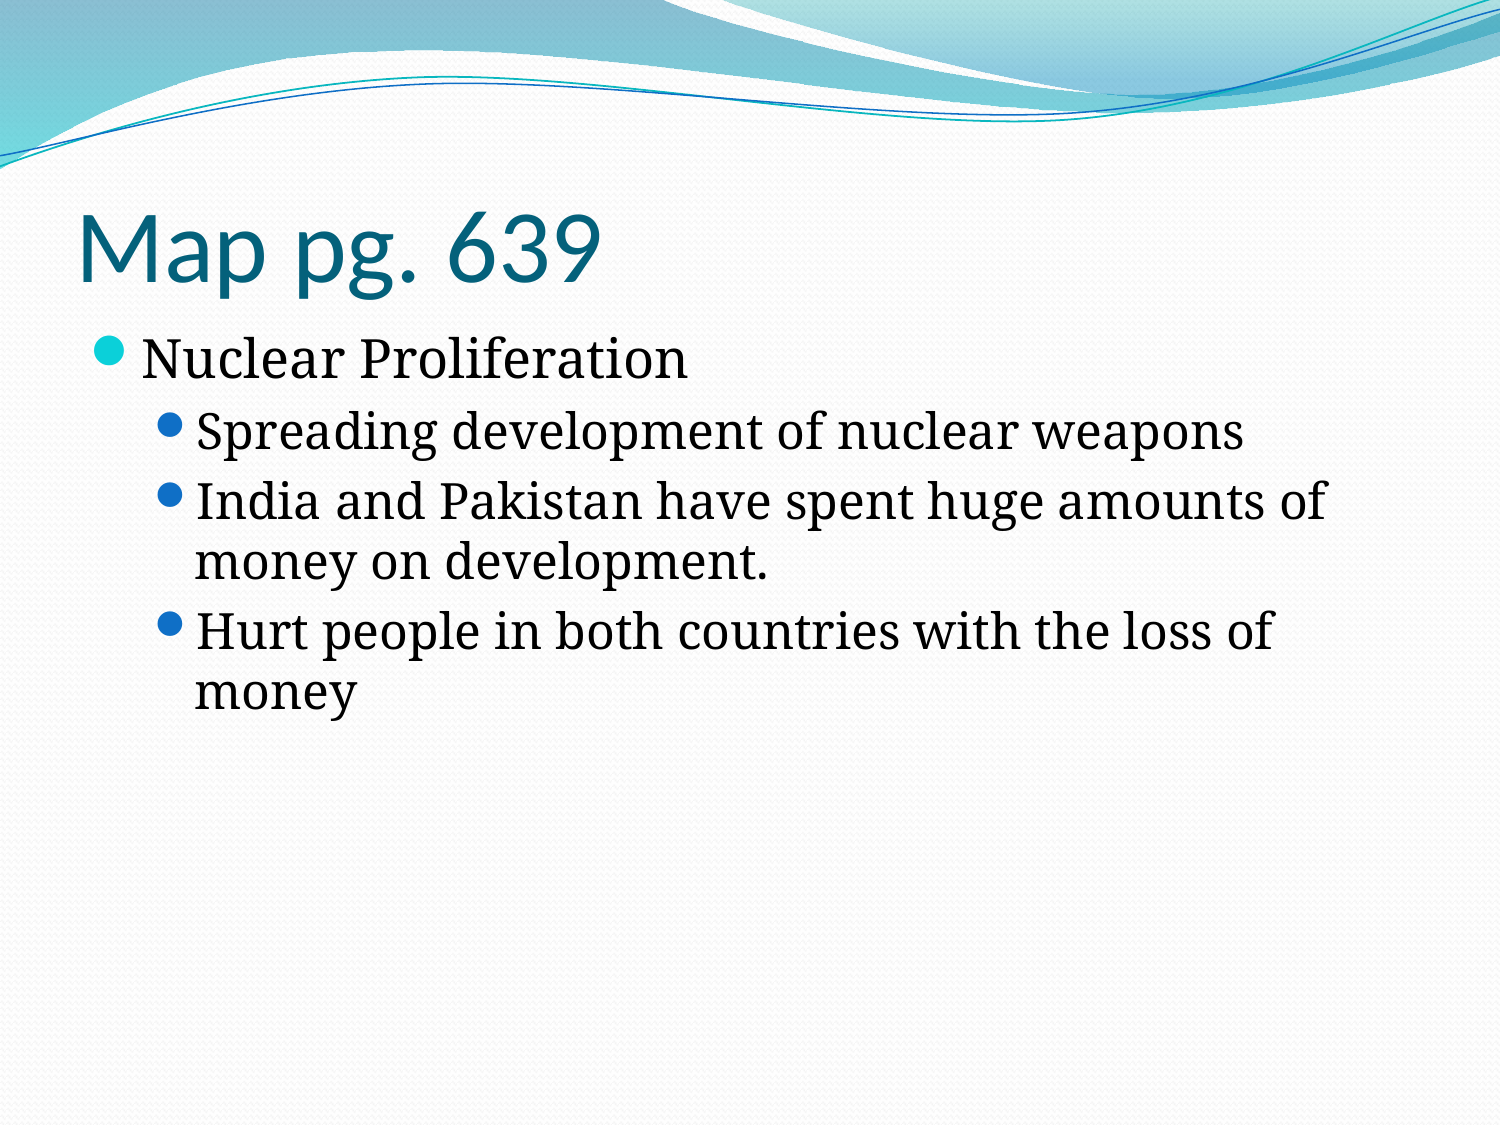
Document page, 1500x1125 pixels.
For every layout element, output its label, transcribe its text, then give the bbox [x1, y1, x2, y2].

title Map pg. 639 [75, 115, 1425, 303]
list Nuclear Proliferation Spreading development of nuclear weapons India and Pakistan have spent huge amounts of money on development. Hurt people in both countries with the loss of money [75, 317, 1425, 1038]
